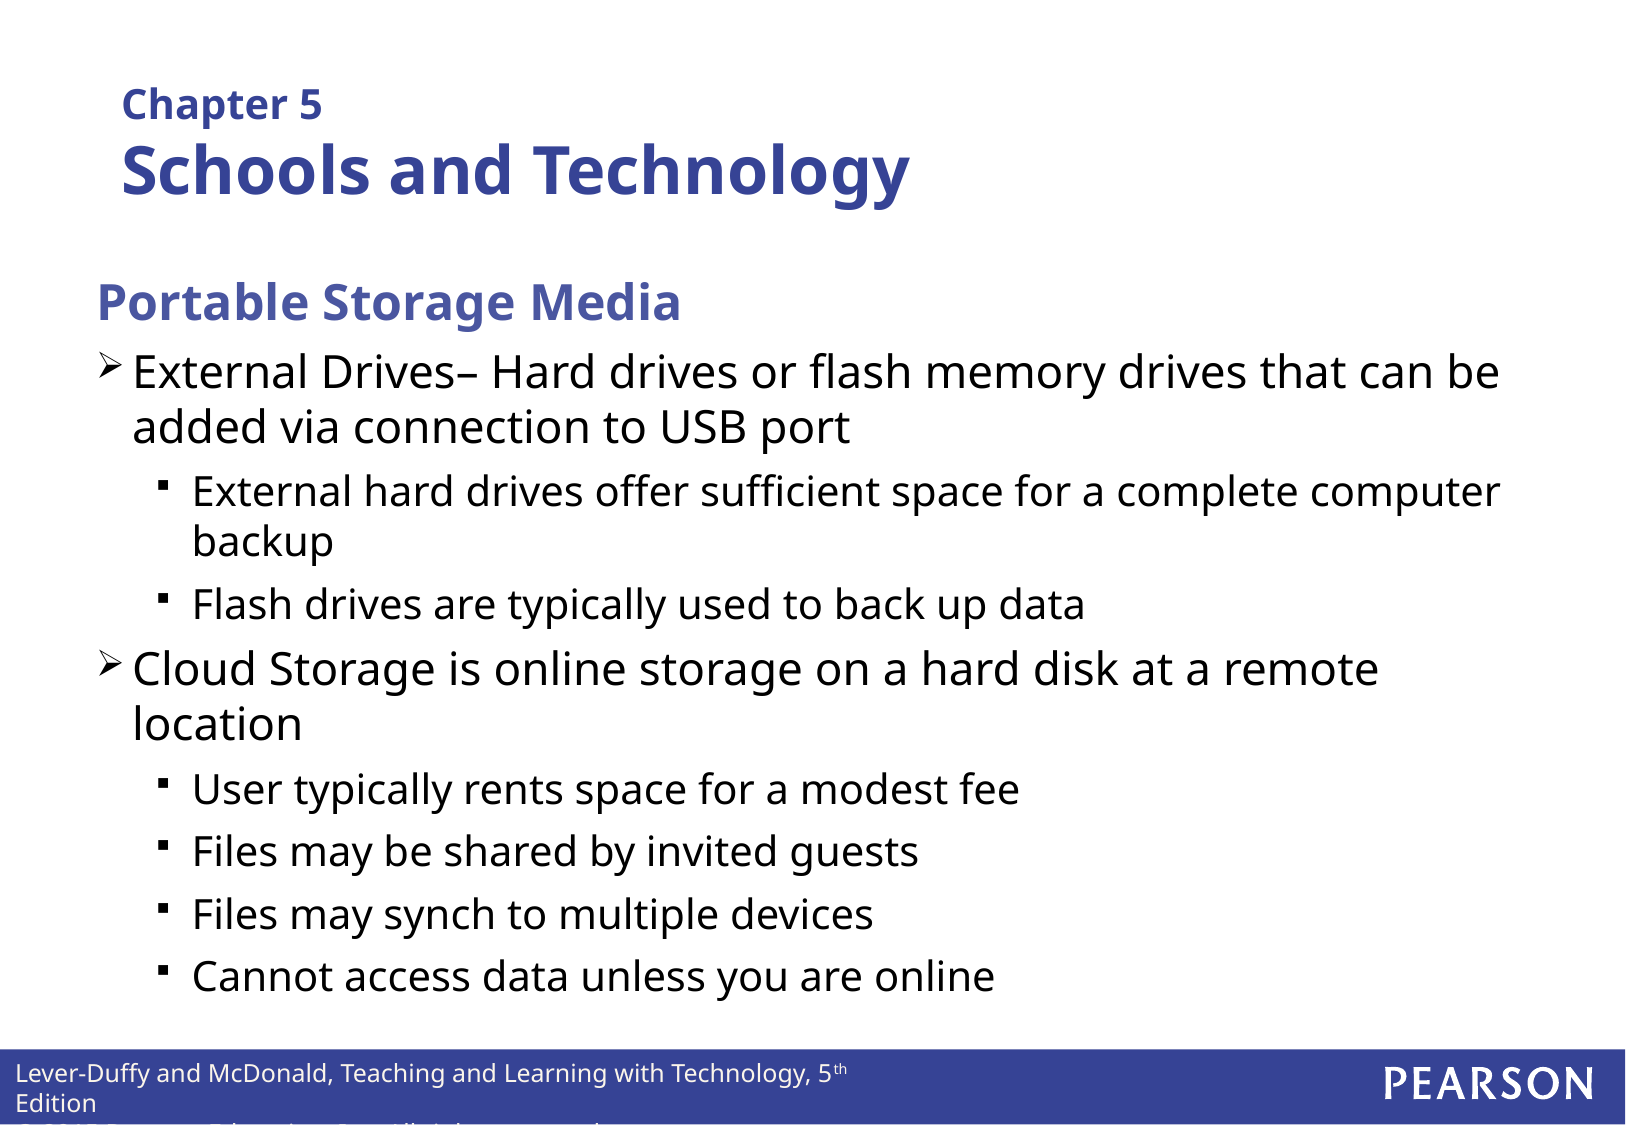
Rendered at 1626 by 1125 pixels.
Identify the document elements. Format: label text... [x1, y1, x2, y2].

list Portable Storage Media External Drives– Hard drives or flash memory drives that can be added via connection to USB port External hard drives offer sufficient space for a complete computer backup Flash drives are typically used to back up data Cloud Storage is online storage on a hard disk at a remote location User typically rents space for a modest fee Files may be shared by invited guests Files may synch to multiple devices Cannot access data unless you are online [81, 262, 1544, 1005]
text_box Chapter 5 Schools and Technology [106, 70, 1569, 258]
